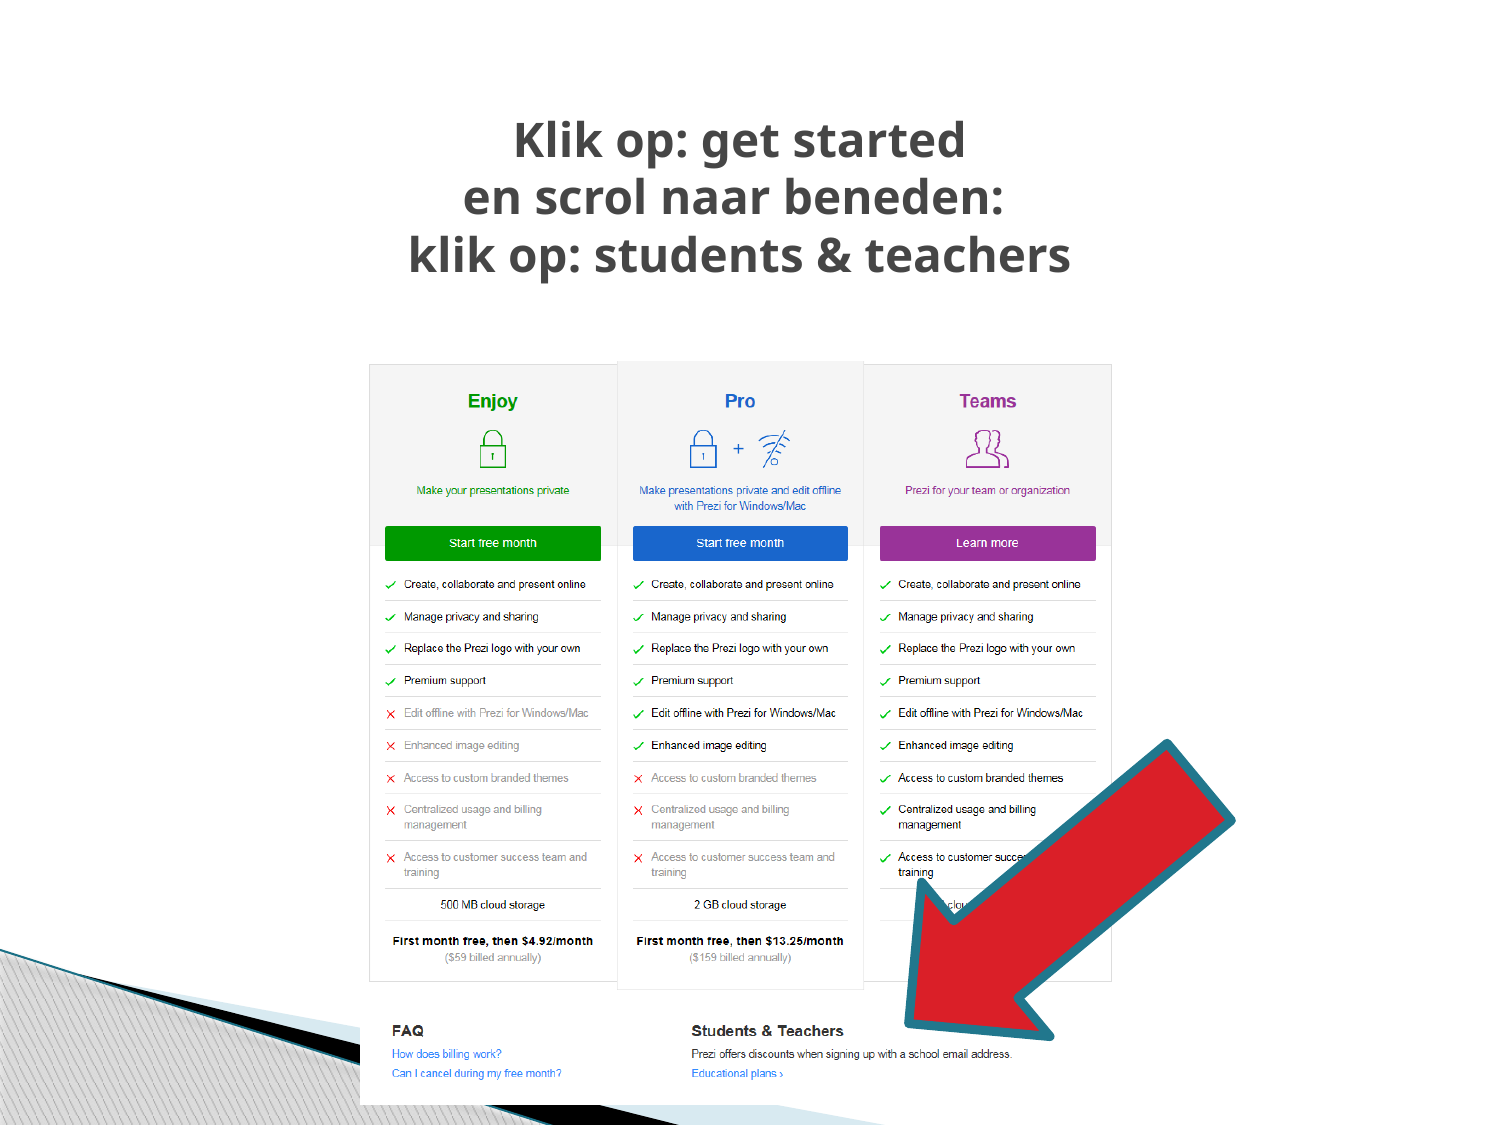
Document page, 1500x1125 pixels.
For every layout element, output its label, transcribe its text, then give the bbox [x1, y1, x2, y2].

text_box [1177, 748, 1236, 872]
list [359, 361, 1172, 1105]
title Klik op: get started en scrol naar beneden: klik op: students & teachers [64, 101, 1415, 290]
